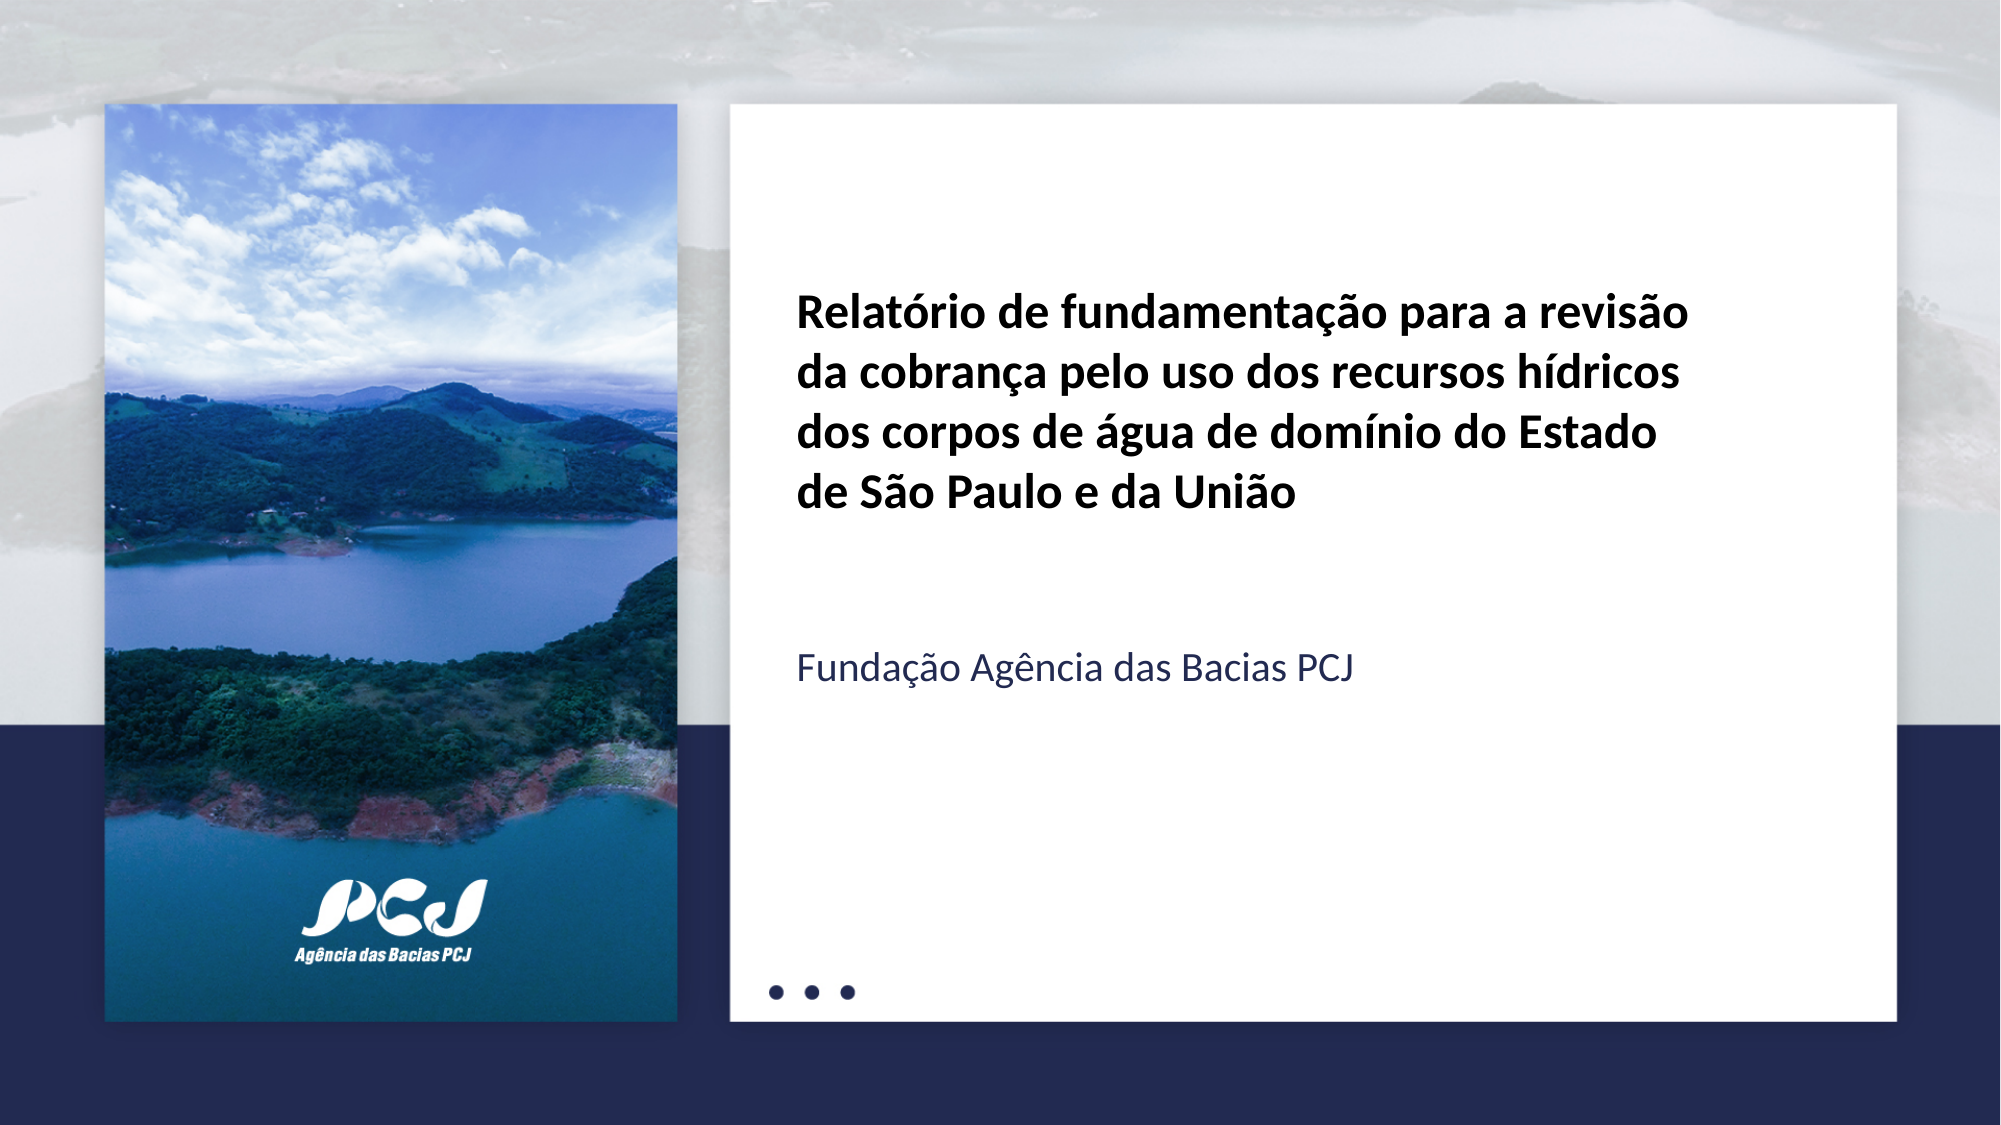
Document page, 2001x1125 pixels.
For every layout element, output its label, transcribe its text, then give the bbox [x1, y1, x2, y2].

picture [0, 0, 2001, 1125]
text_box Relatório de fundamentação para a revisão da cobrança pelo uso dos recursos hídricos dos corpos de água de domínio do Estado de São Paulo e da União [781, 271, 1735, 526]
text_box Fundação Agência das Bacias PCJ [781, 632, 1735, 698]
